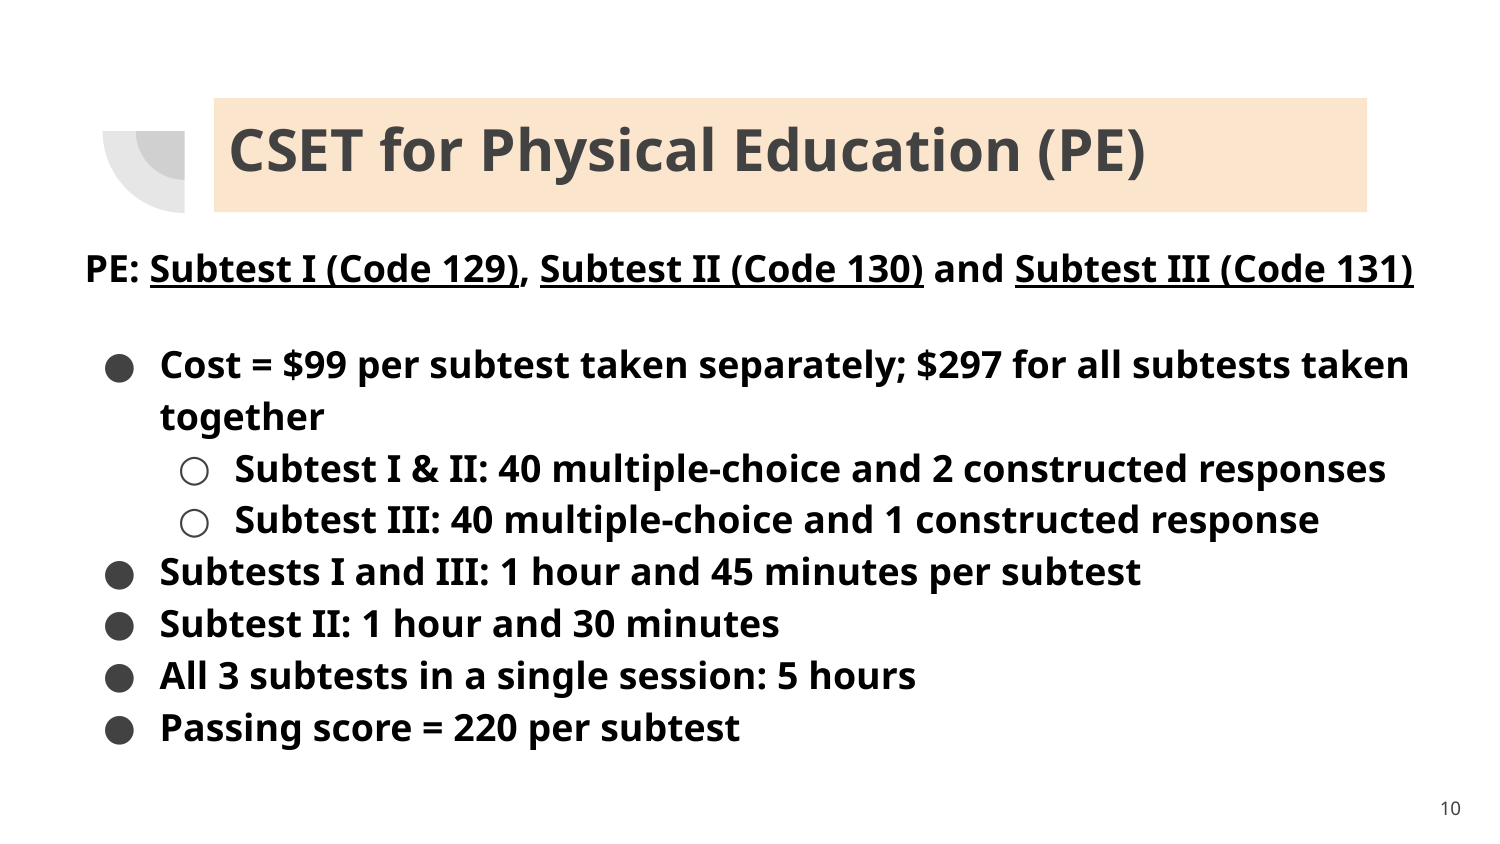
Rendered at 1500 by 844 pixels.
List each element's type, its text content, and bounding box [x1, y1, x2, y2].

list PE: Subtest I (Code 129), Subtest II (Code 130) and Subtest III (Code 131) Cost = $99 per subtest taken separately; $297 for all subtests taken together Subtest I & II: 40 multiple-choice and 2 constructed responses Subtest III: 40 multiple-choice and 1 constructed response Subtests I and III: 1 hour and 45 minutes per subtest Subtest II: 1 hour and 30 minutes All 3 subtests in a single session: 5 hours Passing score = 220 per subtest [69, 229, 1477, 825]
slide_number ‹#› [1386, 777, 1477, 842]
title CSET for Physical Education (PE) [213, 98, 1368, 213]
